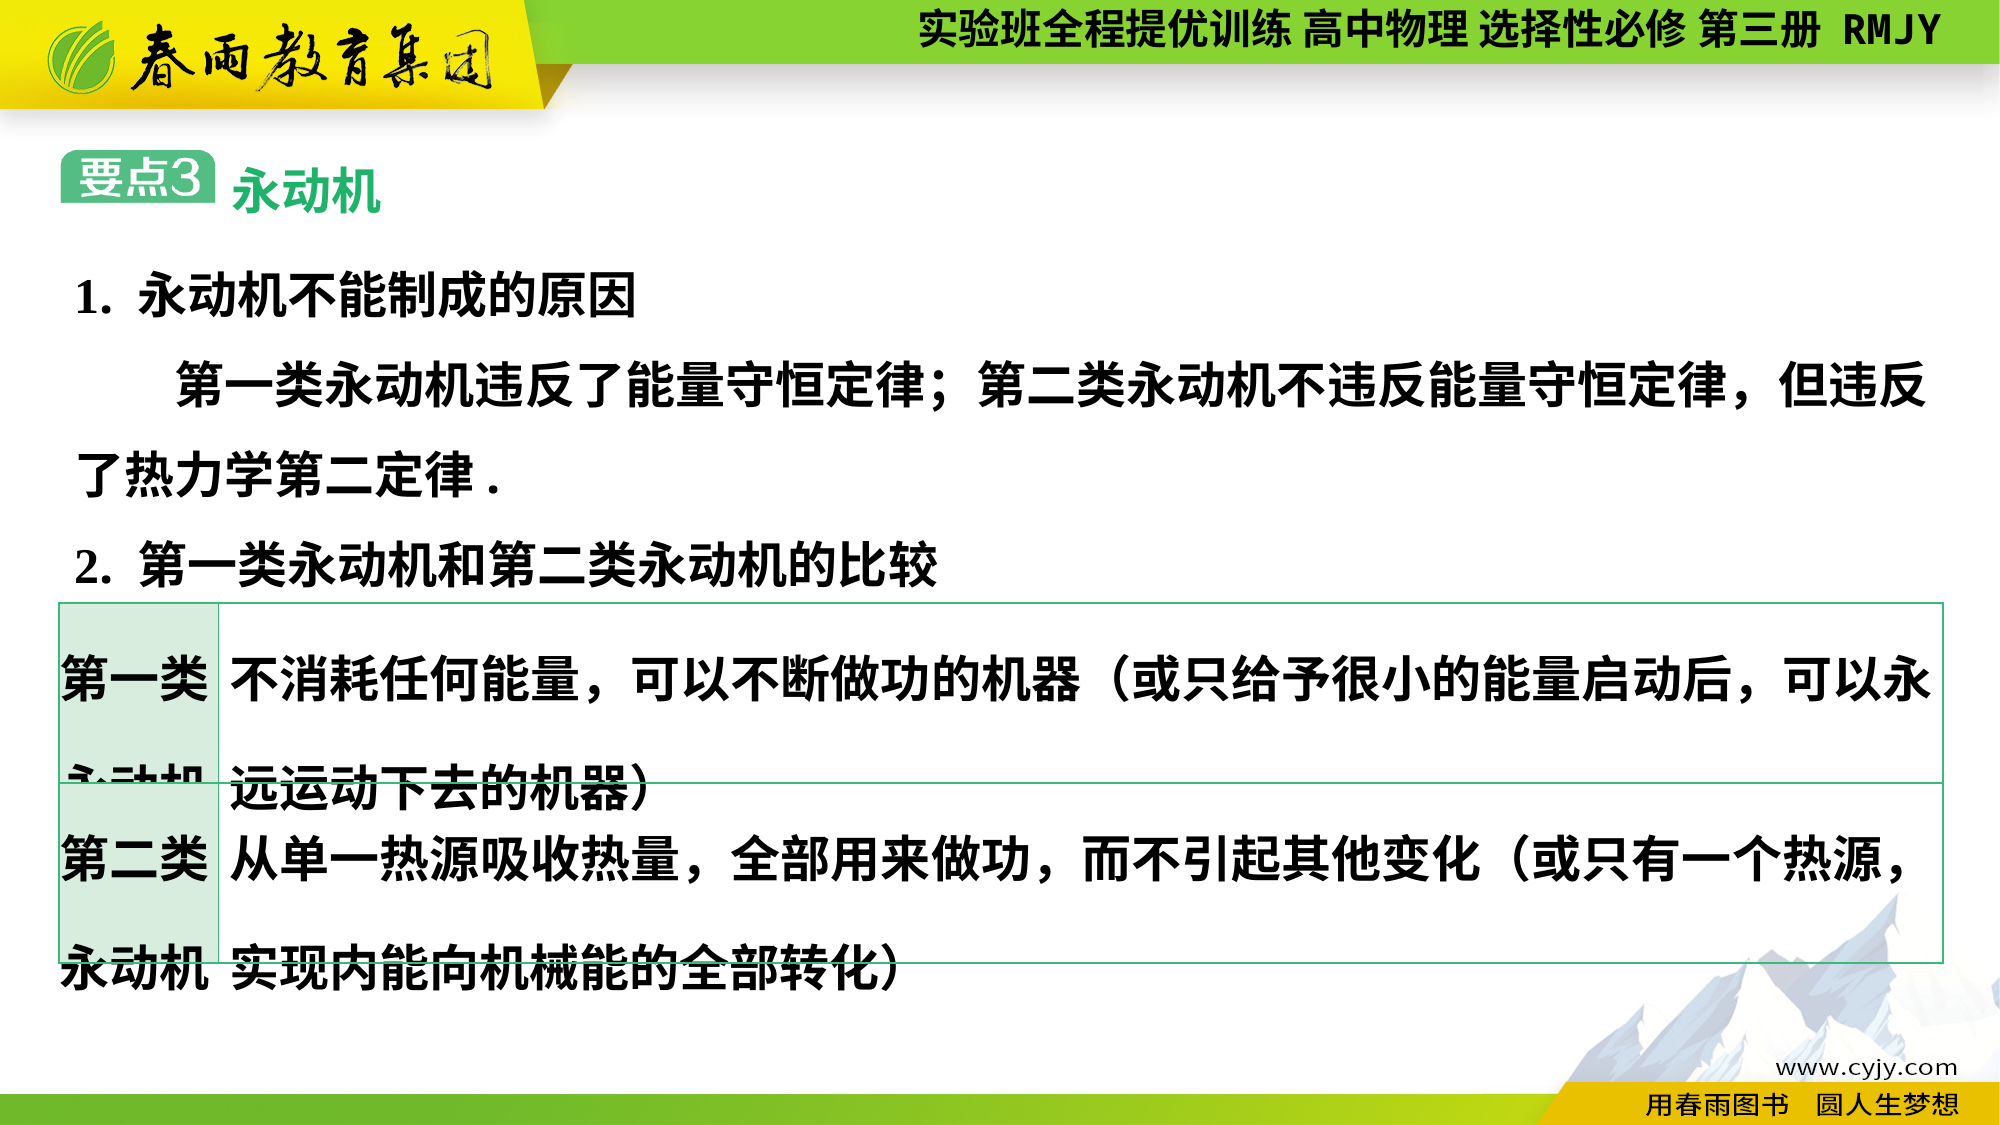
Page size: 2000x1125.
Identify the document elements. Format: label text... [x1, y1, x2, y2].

list 1. 永动机不能制成的原因 第一类永动机违反了能量守恒定律；第二类永动机不违反能量守恒定律，但违反了热力学第二定律. 2. 第一类永动机和第二类永动机的比较 [59, 226, 1944, 594]
table_cell 第二类 永动机 [60, 784, 218, 962]
table_header 第一类 永动机 [60, 604, 218, 782]
picture [0, 0, 2000, 1125]
table_header 不消耗任何能量，可以不断做功的机器（或只给予很小的能量启动后，可以永远运动下去的机器） [219, 604, 1942, 782]
table_cell 从单一热源吸收热量，全部用来做功，而不引起其他变化（或只有一个热源，实现内能向机械能的全部转化） [219, 784, 1942, 962]
text_box 永动机 [216, 122, 1944, 228]
